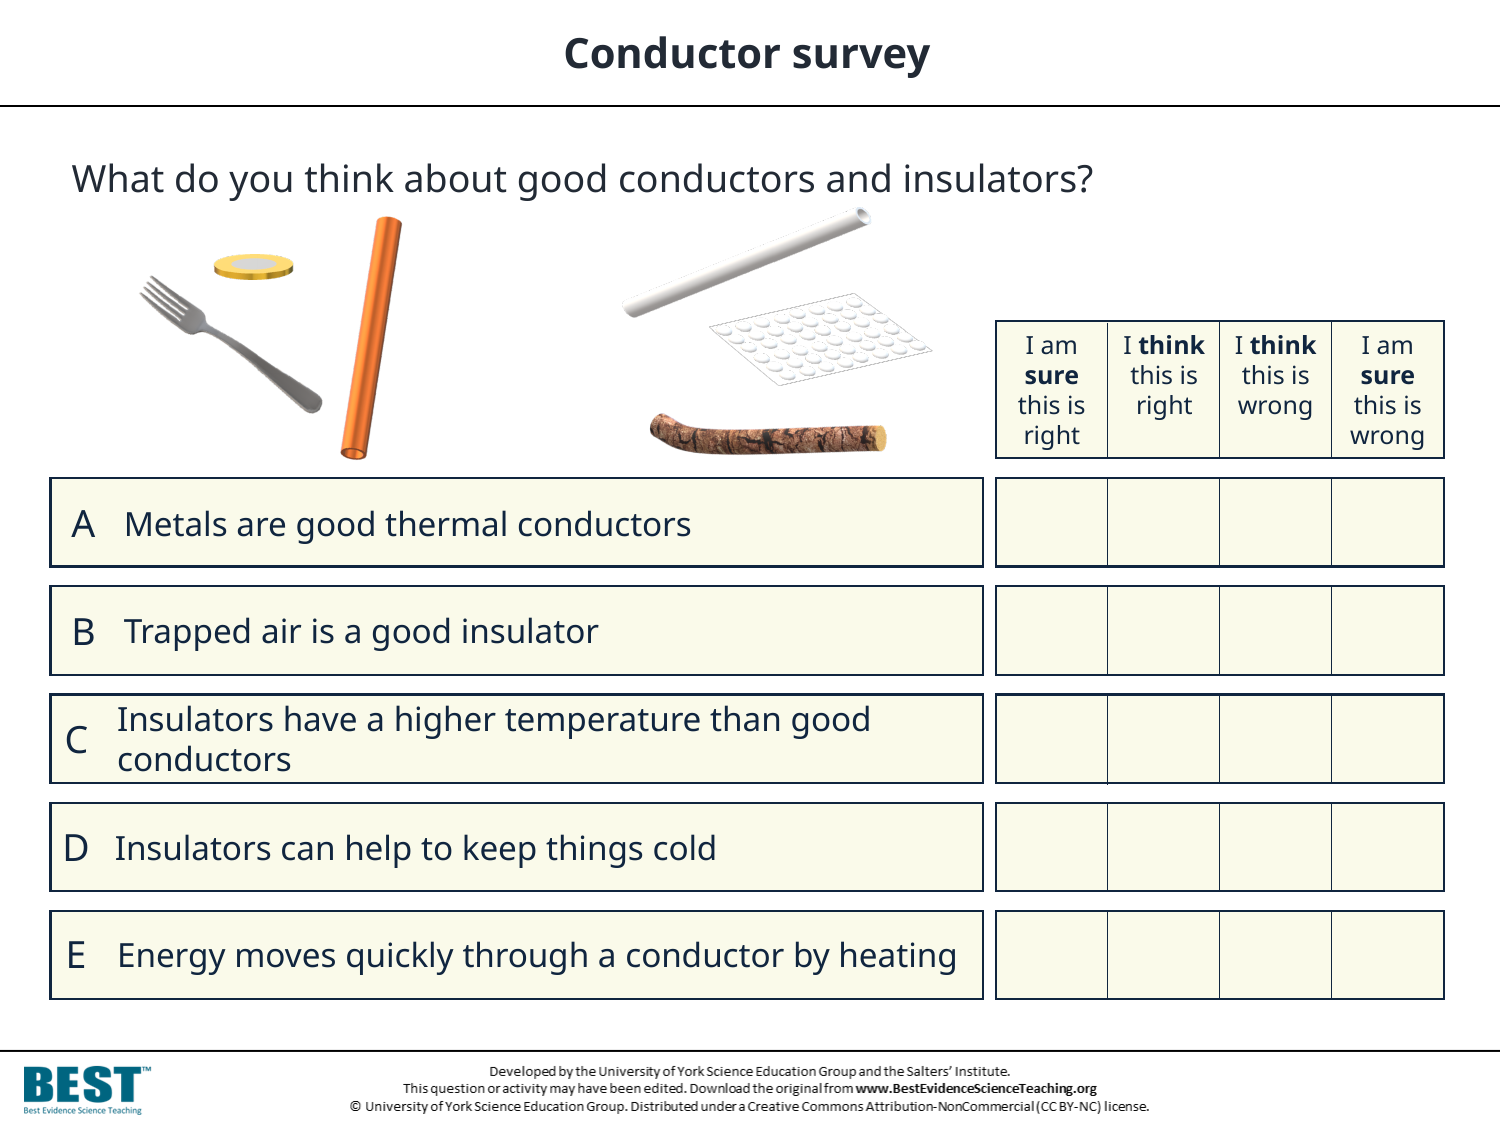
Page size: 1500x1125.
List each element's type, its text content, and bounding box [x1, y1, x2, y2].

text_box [995, 477, 1444, 568]
text_box Conductor survey [23, 4, 1471, 99]
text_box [995, 321, 1444, 459]
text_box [995, 586, 1444, 676]
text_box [995, 694, 1444, 785]
picture [0, 105, 1500, 1125]
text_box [995, 910, 1444, 1001]
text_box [995, 802, 1444, 892]
